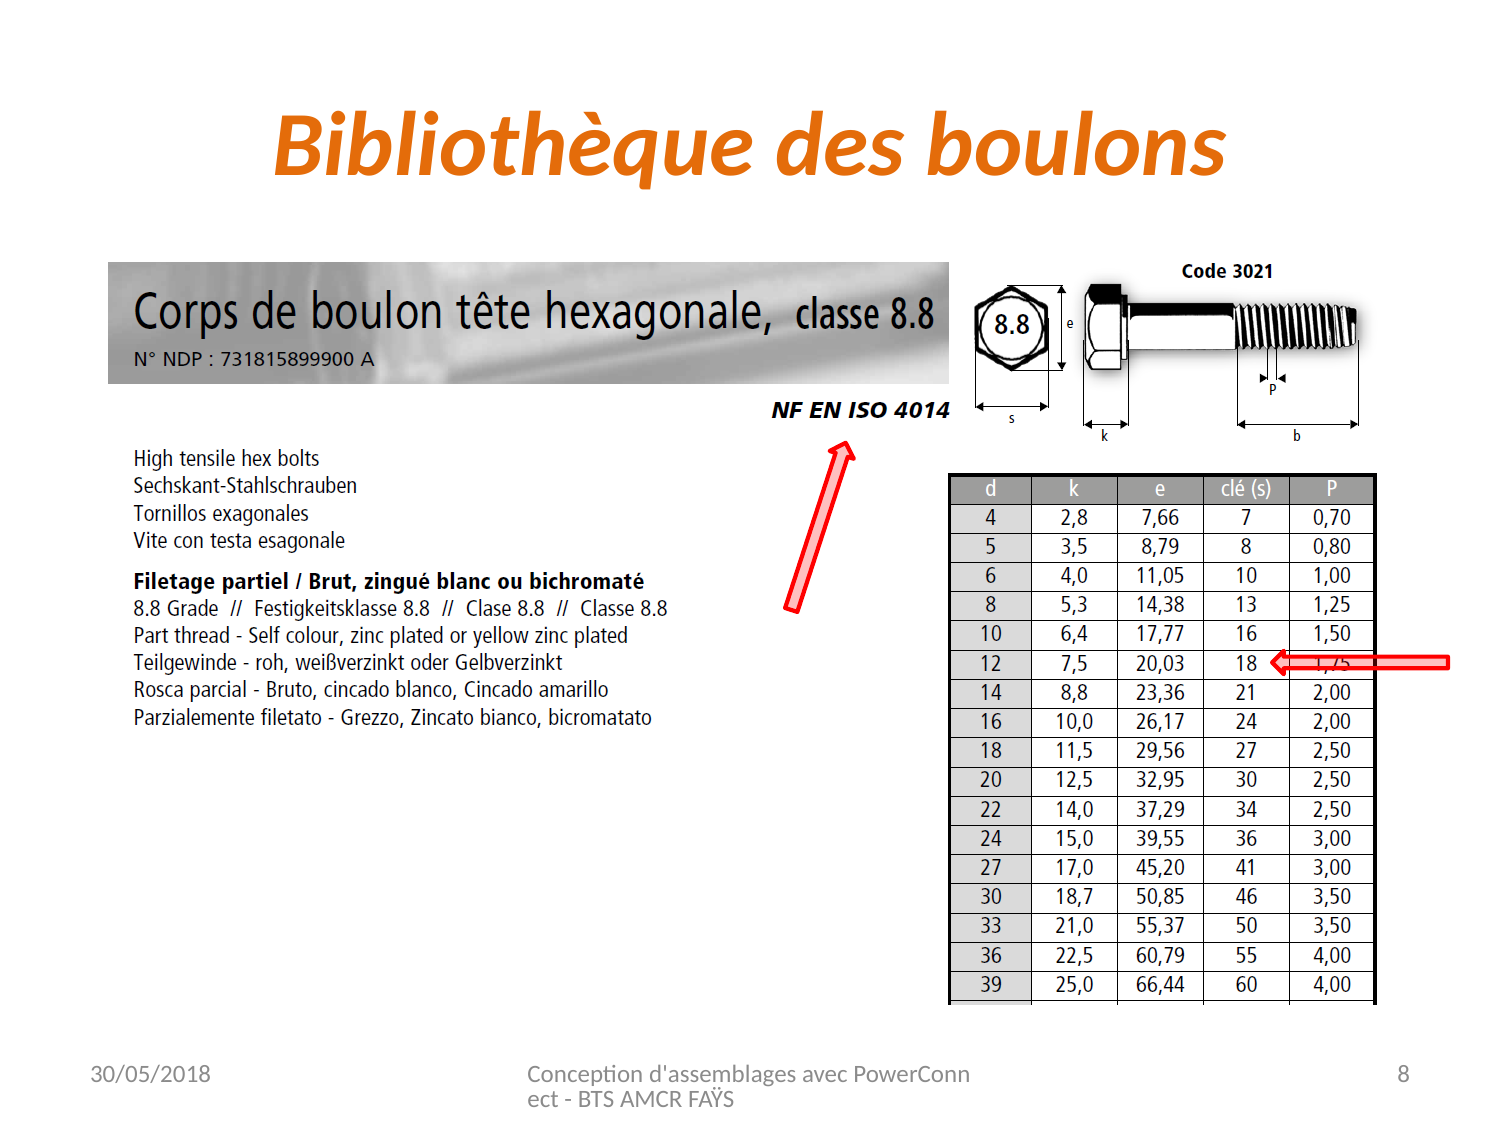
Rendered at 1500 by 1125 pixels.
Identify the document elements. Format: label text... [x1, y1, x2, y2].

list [108, 262, 1392, 1006]
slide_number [75, 1042, 425, 1103]
slide_number 8 [1074, 1042, 1425, 1103]
title Bibliothèque des boulons [75, 45, 1425, 233]
text_box [1396, 654, 1451, 671]
footer Conception d'assemblages avec PowerConnect - BTS AMCR FAŸS [512, 1042, 988, 1103]
